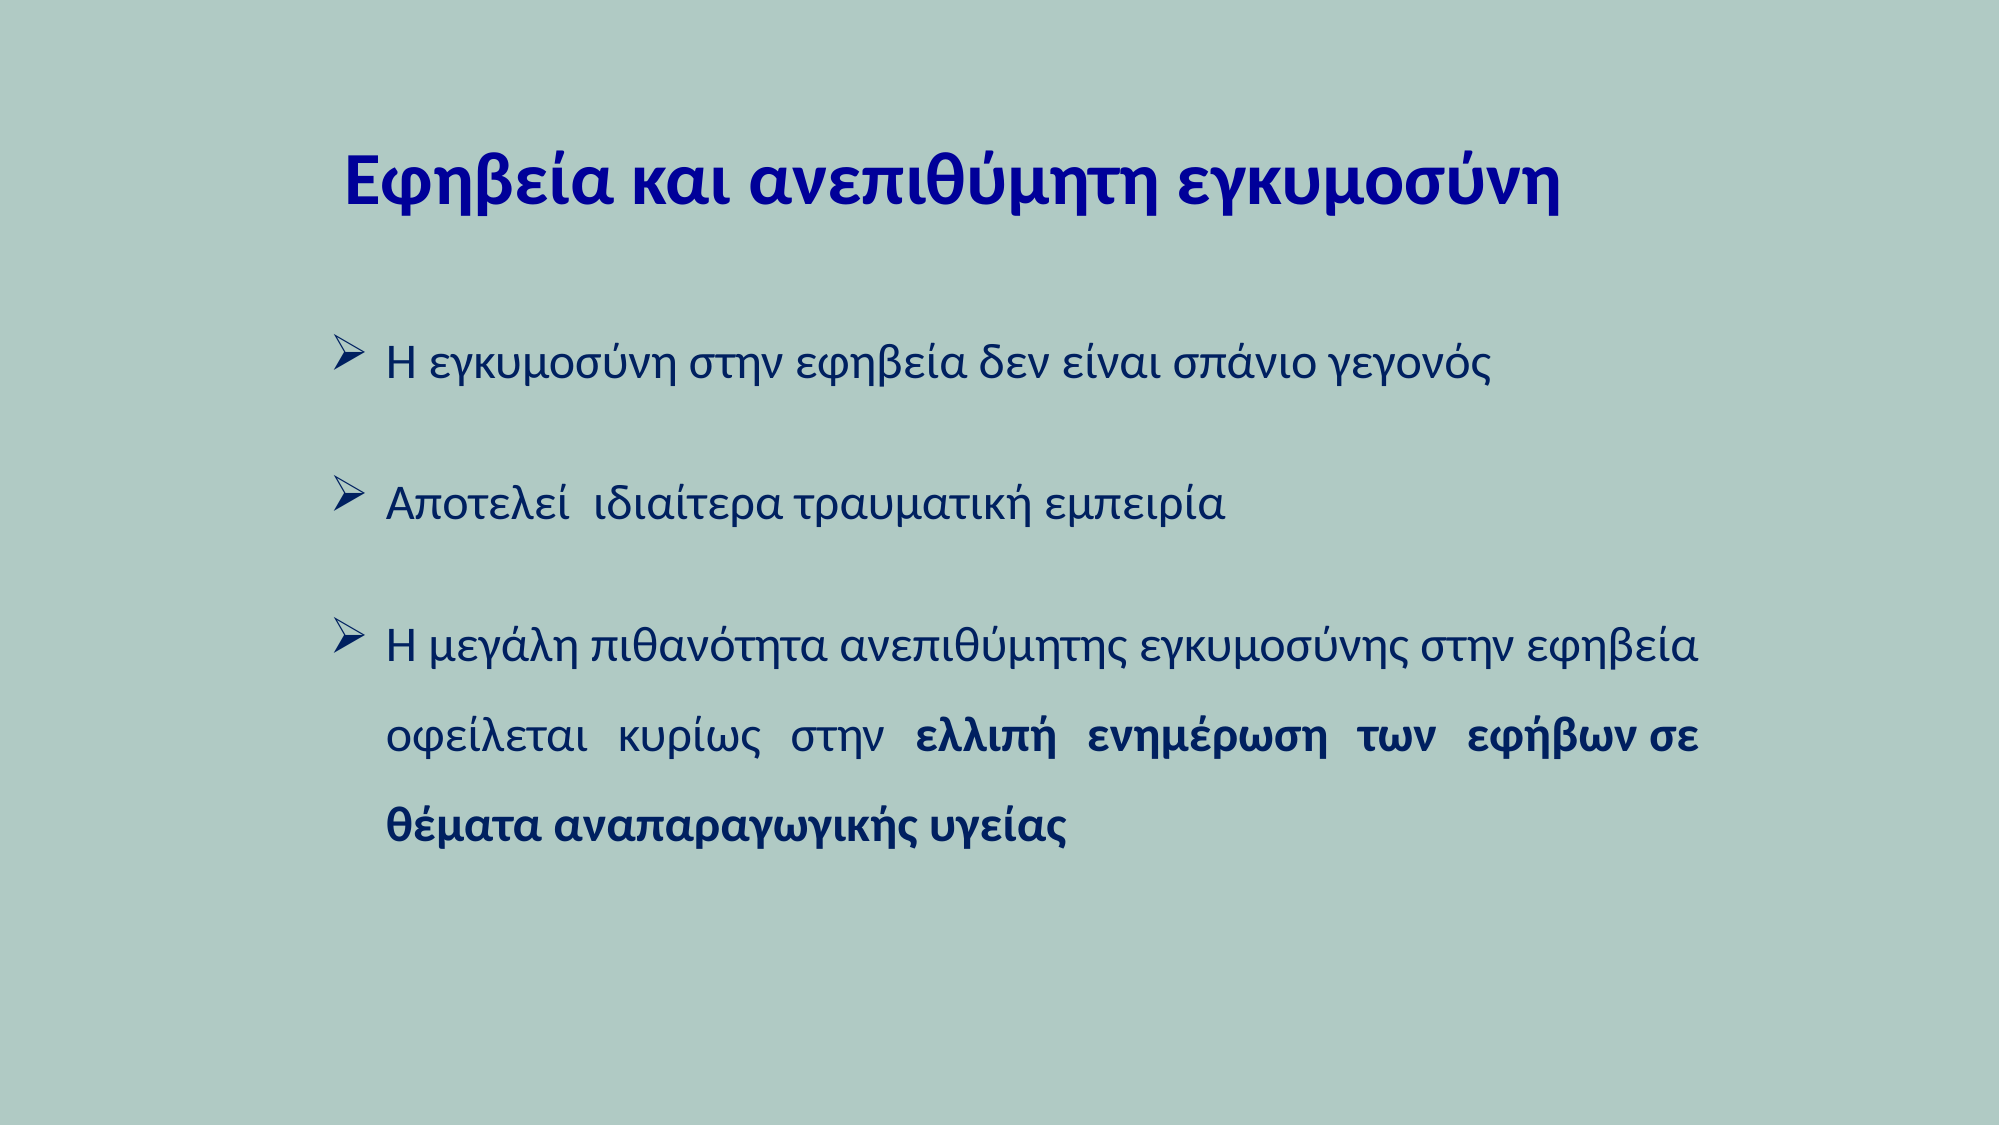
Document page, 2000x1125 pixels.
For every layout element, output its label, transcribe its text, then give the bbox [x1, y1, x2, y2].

title Εφηβεία και ανεπιθύμητη εγκυμοσύνη [30, 125, 1894, 314]
list Η εγκυμοσύνη στην εφηβεία δεν είναι σπάνιο γεγονός Αποτελεί ιδιαίτερα τραυματική εμπειρία Η μεγάλη πιθανότητα ανεπιθύμητης εγκυμοσύνης στην εφηβεία οφείλεται κυρίως στην ελλιπή ενημέρωση των εφήβων σε θέματα αναπαραγωγικής υγείας [314, 290, 1715, 1013]
